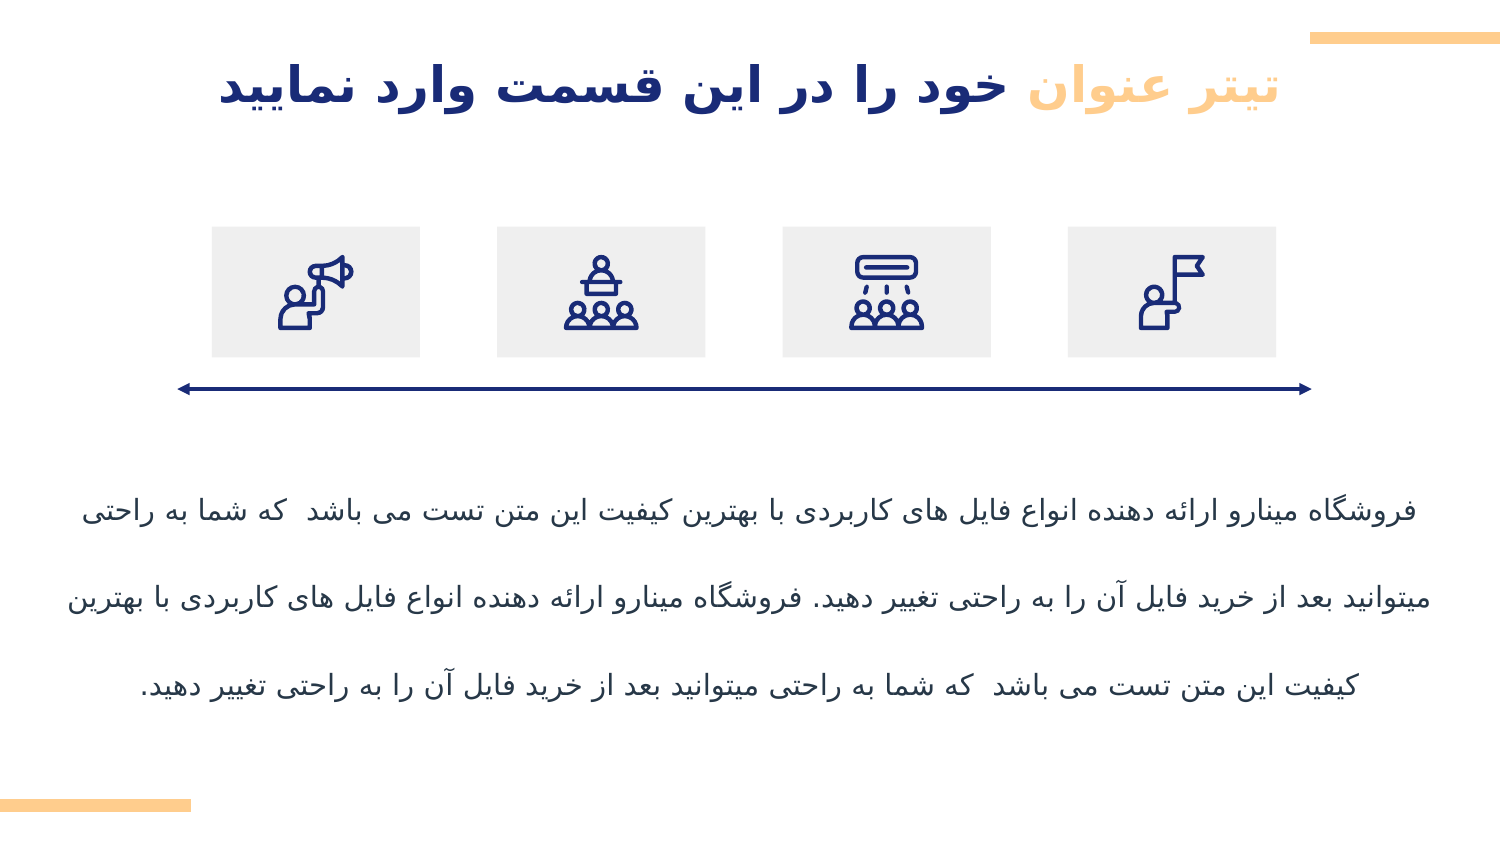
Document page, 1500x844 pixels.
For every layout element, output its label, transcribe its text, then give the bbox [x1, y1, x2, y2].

text_box [1138, 254, 1205, 331]
text_box [211, 226, 420, 358]
text_box [782, 226, 991, 358]
text_box [1067, 226, 1277, 358]
text_box [278, 254, 354, 331]
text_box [848, 254, 925, 331]
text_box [563, 254, 640, 331]
text_box [497, 226, 706, 358]
text_box تیتر عنوان خود را در این قسمت وارد نمایید [0, 15, 1500, 120]
text_box فروشگاه مینارو ارائه دهنده انواع فایل های کاربردی با بهترین کیفیت این متن تست می باشد که شما به راحتی میتوانید بعد از خرید فایل آن را به راحتی تغییر دهید. فروشگاه مینارو ارائه دهنده انواع فایل های کاربردی با بهترین کیفیت این متن تست می باشد که شما به راحتی میتوانید بعد از خرید فایل آن را به راحتی تغییر دهید. [42, 431, 1458, 709]
